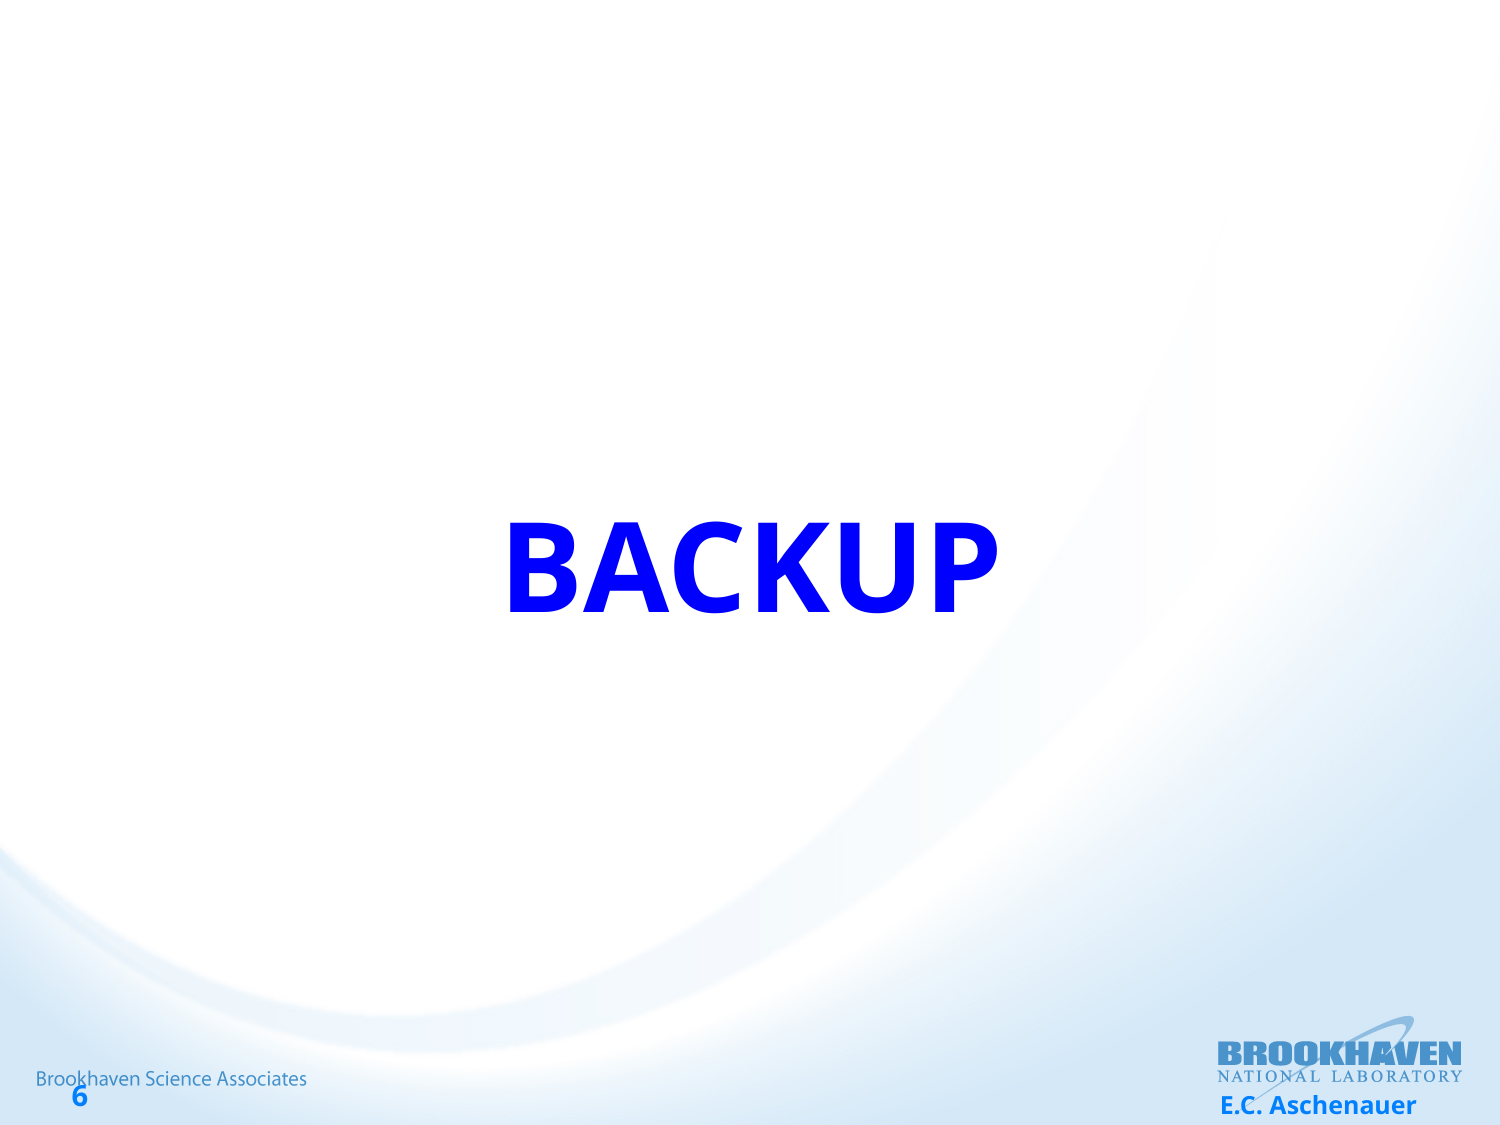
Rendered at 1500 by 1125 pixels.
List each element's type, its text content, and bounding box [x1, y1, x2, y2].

slide_number E.C. Aschenauer [1204, 1063, 1481, 1125]
text_box BACKUP [485, 480, 1018, 645]
picture [0, 1, 1500, 1125]
slide_number 6 [3, 1064, 104, 1125]
